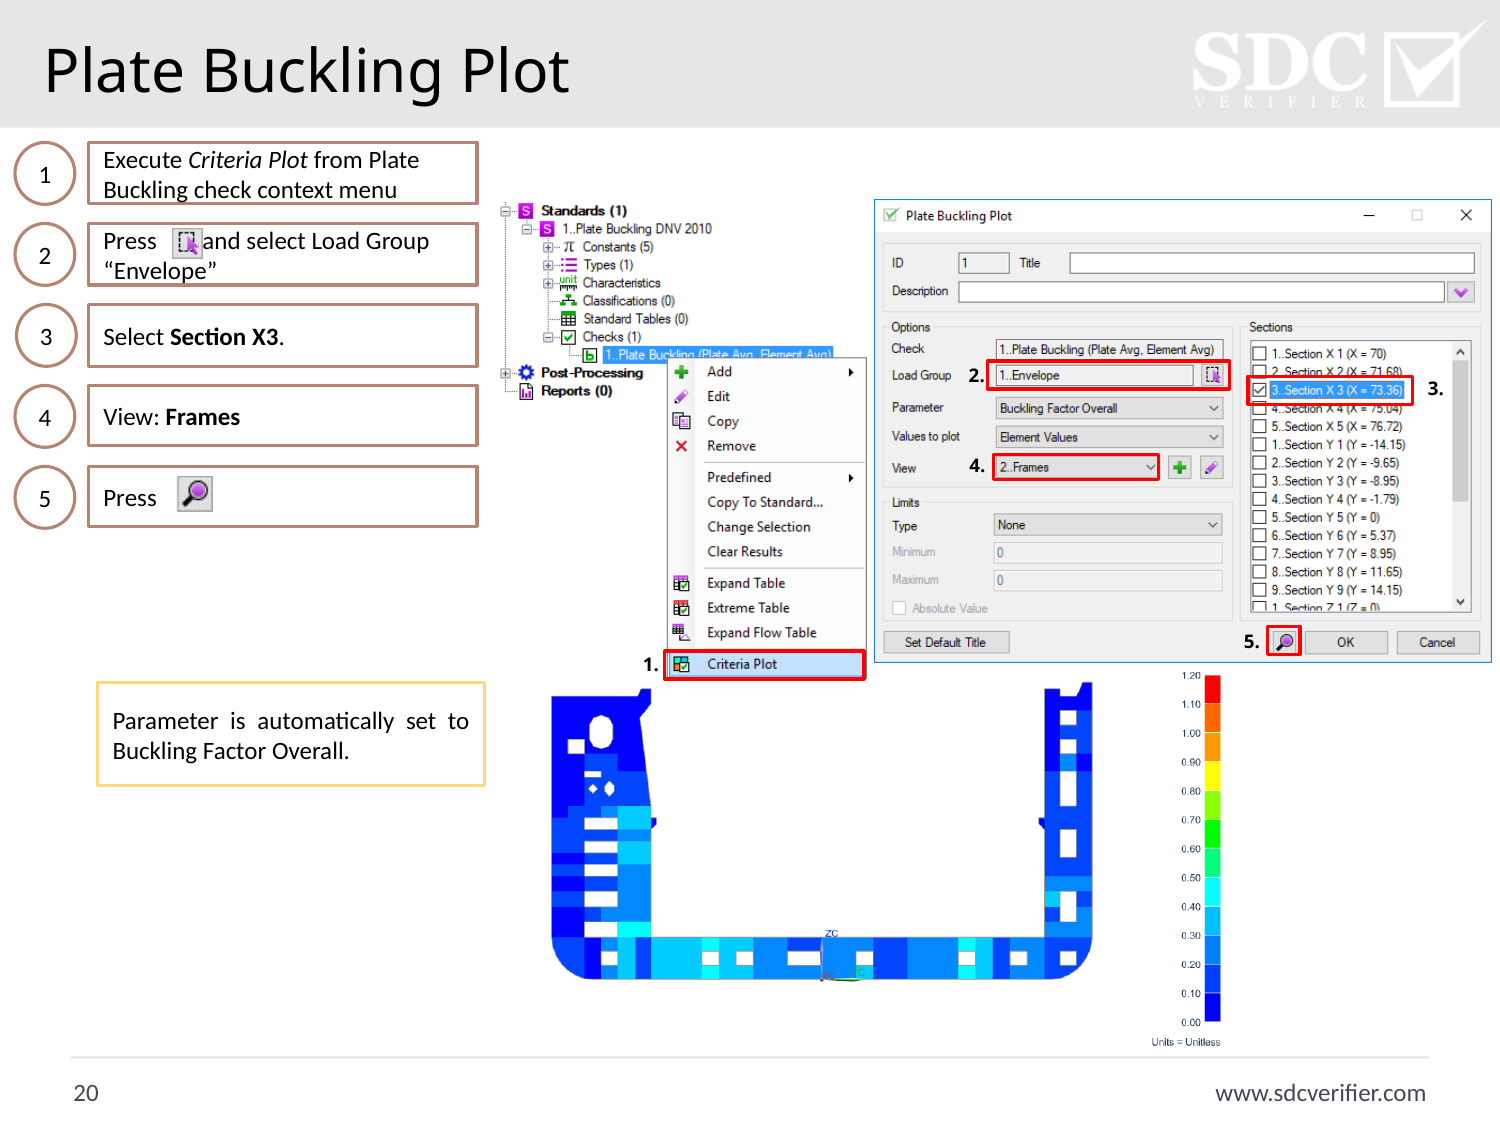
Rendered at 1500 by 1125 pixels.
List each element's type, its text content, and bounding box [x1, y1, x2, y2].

text_box 4 [13, 383, 77, 449]
text_box Select Section X3. [87, 303, 479, 368]
text_box 2 [13, 221, 77, 287]
text_box Parameter is automatically set to Buckling Factor Overall. [96, 681, 486, 787]
text_box Press and select Load Group “Envelope” [87, 222, 479, 287]
footer www.sdcverifier.com [1200, 1072, 1443, 1111]
text_box Execute Criteria Plot from Plate Buckling check context menu [87, 141, 479, 205]
picture [0, 0, 1500, 1125]
text_box 5 [13, 464, 77, 530]
text_box View: Frames [87, 384, 479, 447]
slide_number 20 [58, 1073, 163, 1109]
text_box Press [87, 465, 479, 528]
text_box 1 [13, 140, 77, 206]
title Plate Buckling Plot [29, 24, 1478, 113]
text_box 3 [14, 302, 78, 368]
